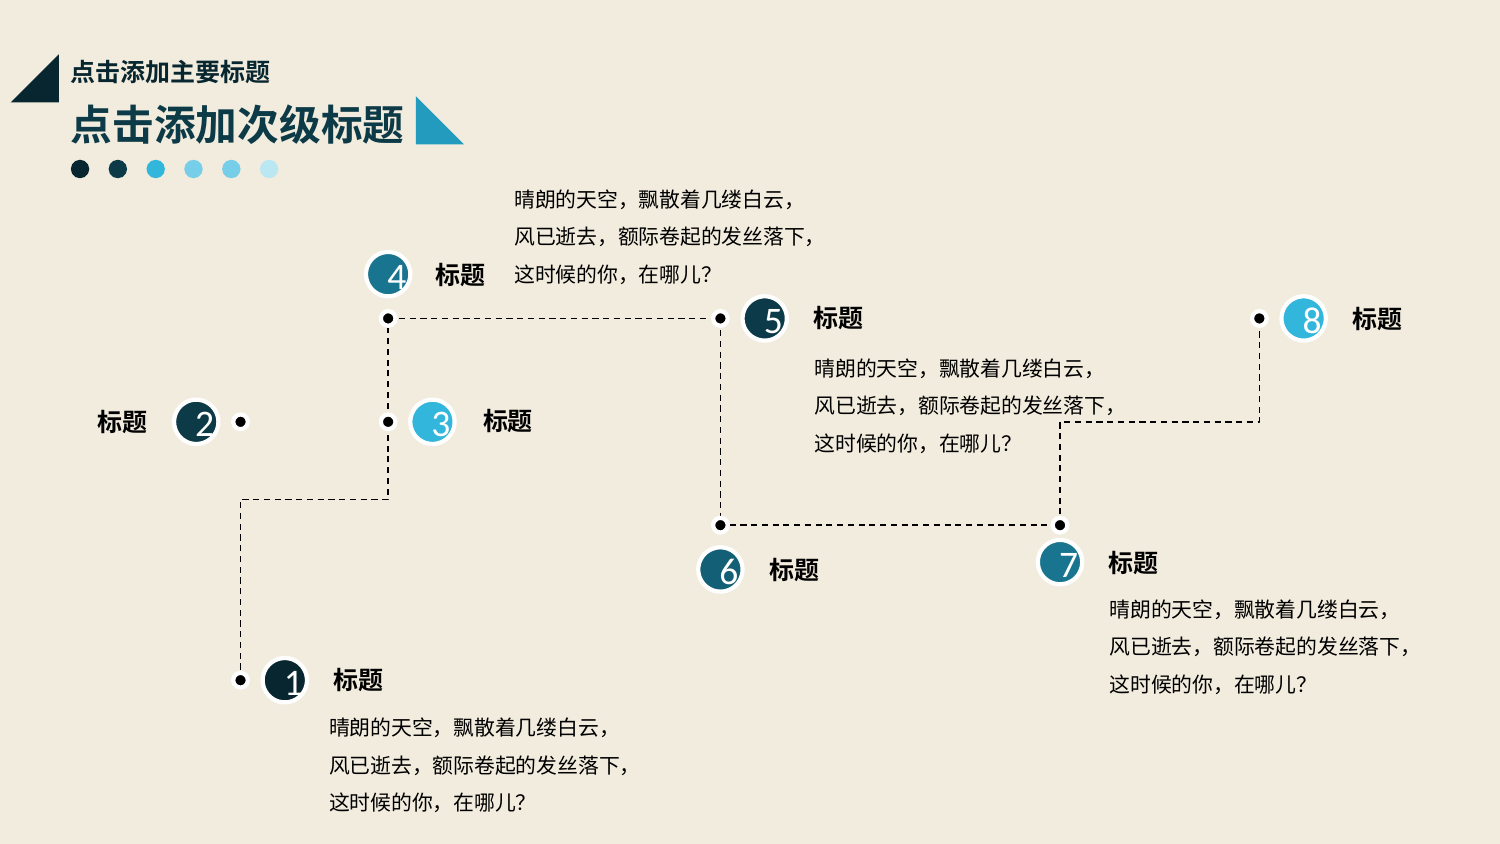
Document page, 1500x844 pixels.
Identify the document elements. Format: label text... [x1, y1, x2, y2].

text_box 4 [363, 249, 413, 299]
text_box [1054, 530, 1069, 535]
text_box [378, 309, 398, 326]
text_box [231, 412, 250, 423]
text_box 6 [696, 545, 745, 594]
text_box 晴朗的天空，飘散着几缕白云， 风已逝去，额际卷起的发丝落下， 这时候的你，在哪儿？ [314, 694, 682, 822]
text_box 7 [1035, 537, 1085, 587]
text_box [231, 670, 250, 690]
text_box 标题 [314, 656, 403, 694]
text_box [1056, 321, 1264, 522]
text_box 8 [1279, 294, 1328, 343]
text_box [133, 425, 496, 574]
text_box 标题 [78, 399, 167, 444]
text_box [10, 48, 465, 179]
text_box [387, 318, 1053, 526]
text_box [711, 309, 730, 316]
text_box 晴朗的天空，飘散着几缕白云， 风已逝去，额际卷起的发丝落下， 这时候的你，在哪儿？ [499, 166, 868, 294]
text_box 晴朗的天空，飘散着几缕白云， 风已逝去，额际卷起的发丝落下， 这时候的你，在哪儿？ [1094, 576, 1463, 704]
text_box 标题 [415, 252, 505, 297]
text_box 标题 [794, 295, 883, 316]
text_box 标题 [1089, 540, 1179, 585]
text_box 标题 [1333, 296, 1422, 342]
text_box 标题 [749, 547, 839, 593]
text_box 2 [172, 397, 221, 423]
text_box 5 [740, 294, 789, 316]
text_box 1 [260, 655, 310, 705]
text_box [1249, 309, 1269, 325]
